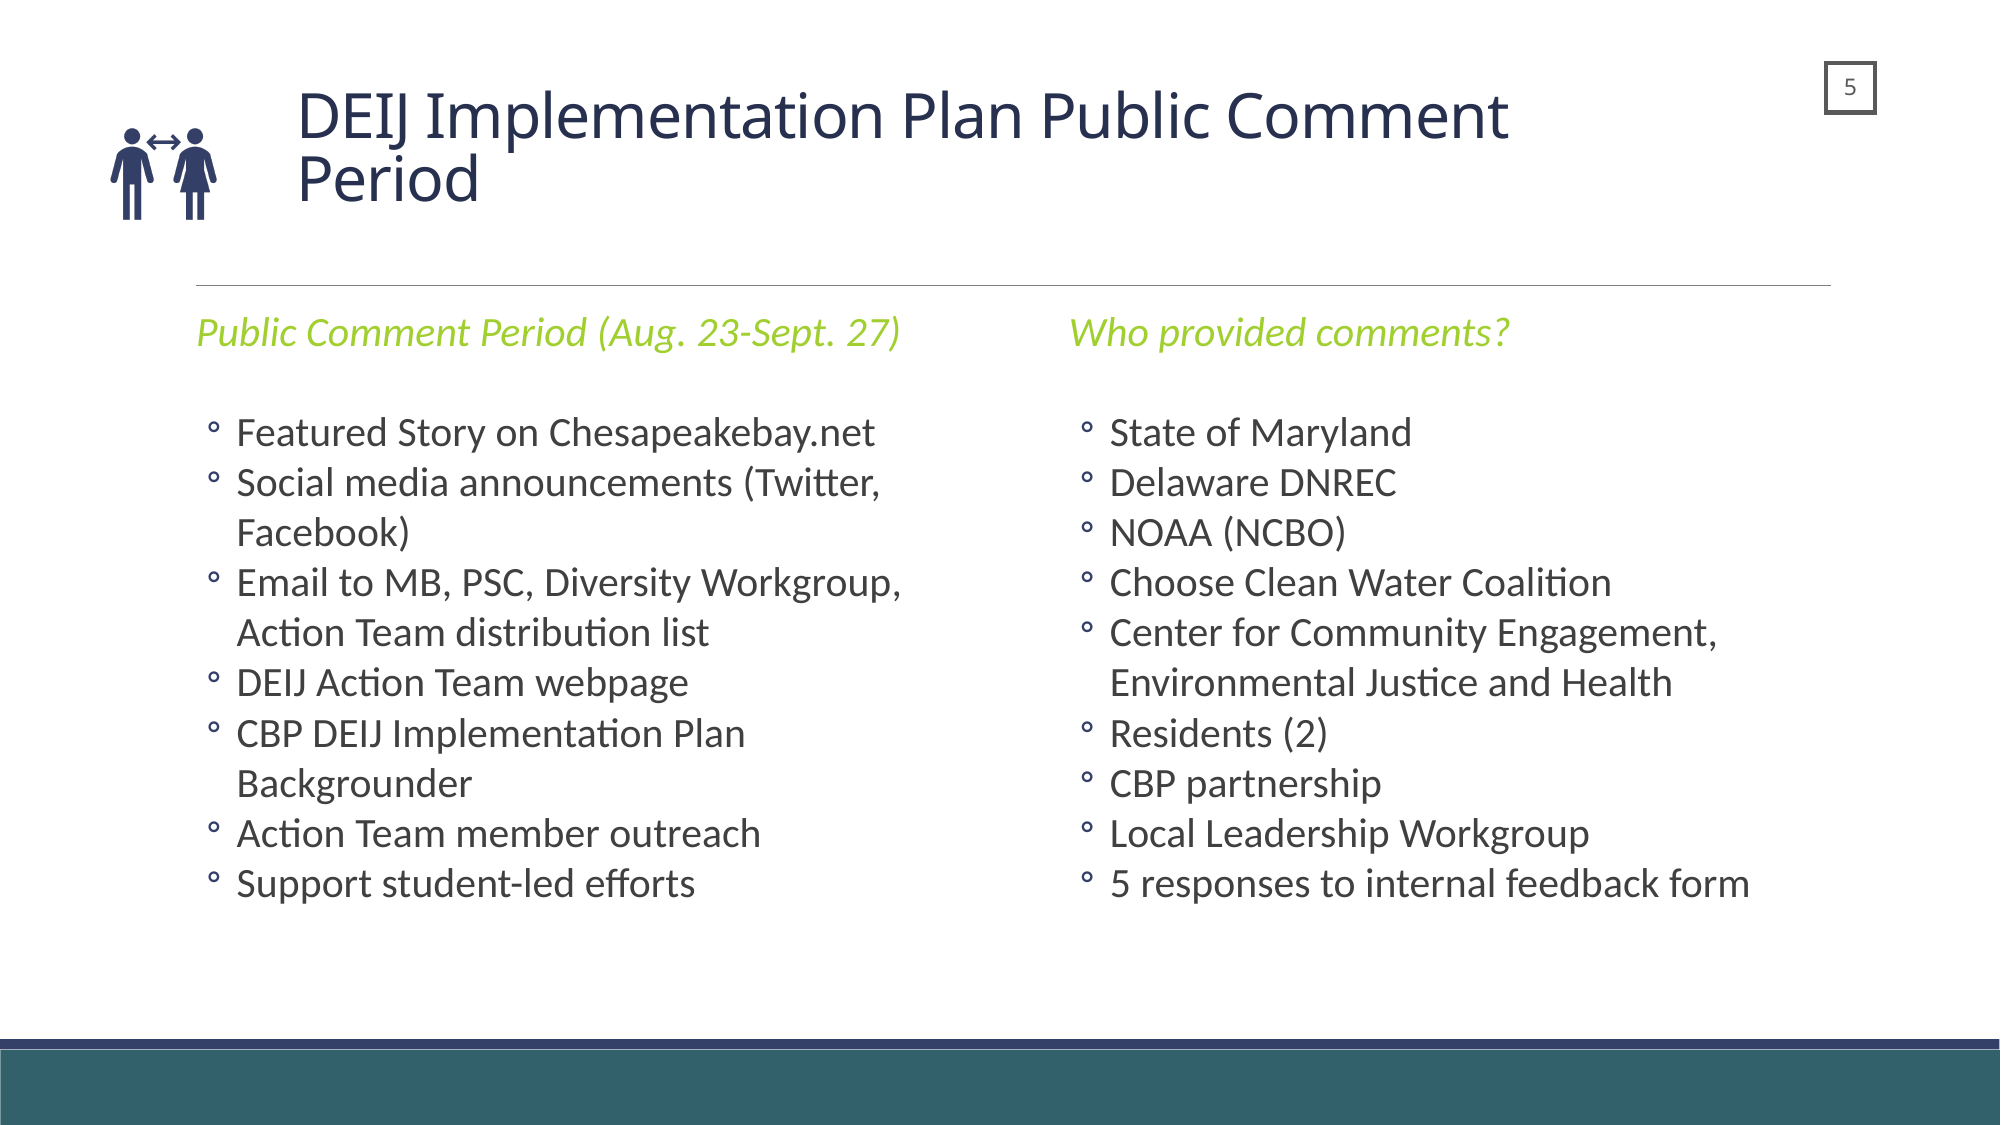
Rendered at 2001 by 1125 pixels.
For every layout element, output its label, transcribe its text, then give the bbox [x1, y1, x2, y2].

text_box Who provided comments? State of Maryland Delaware DNREC NOAA (NCBO) Choose Clean Water Coalition Center for Community Engagement, Environmental Justice and Health Residents (2) CBP partnership Local Leadership Workgroup 5 responses to internal feedback form [1031, 297, 1905, 913]
picture [107, 118, 220, 231]
text_box DEIJ Implementation Plan Public Comment Period [281, 123, 1701, 230]
text_box Public Comment Period (Aug. 23-Sept. 27) Featured Story on Chesapeakebay.net Social media announcements (Twitter, Facebook) Email to MB, PSC, Diversity Workgroup, Action Team distribution list DEIJ Action Team webpage CBP DEIJ Implementation Plan Backgrounder Action Team member outreach Support student-led efforts [158, 297, 1000, 919]
